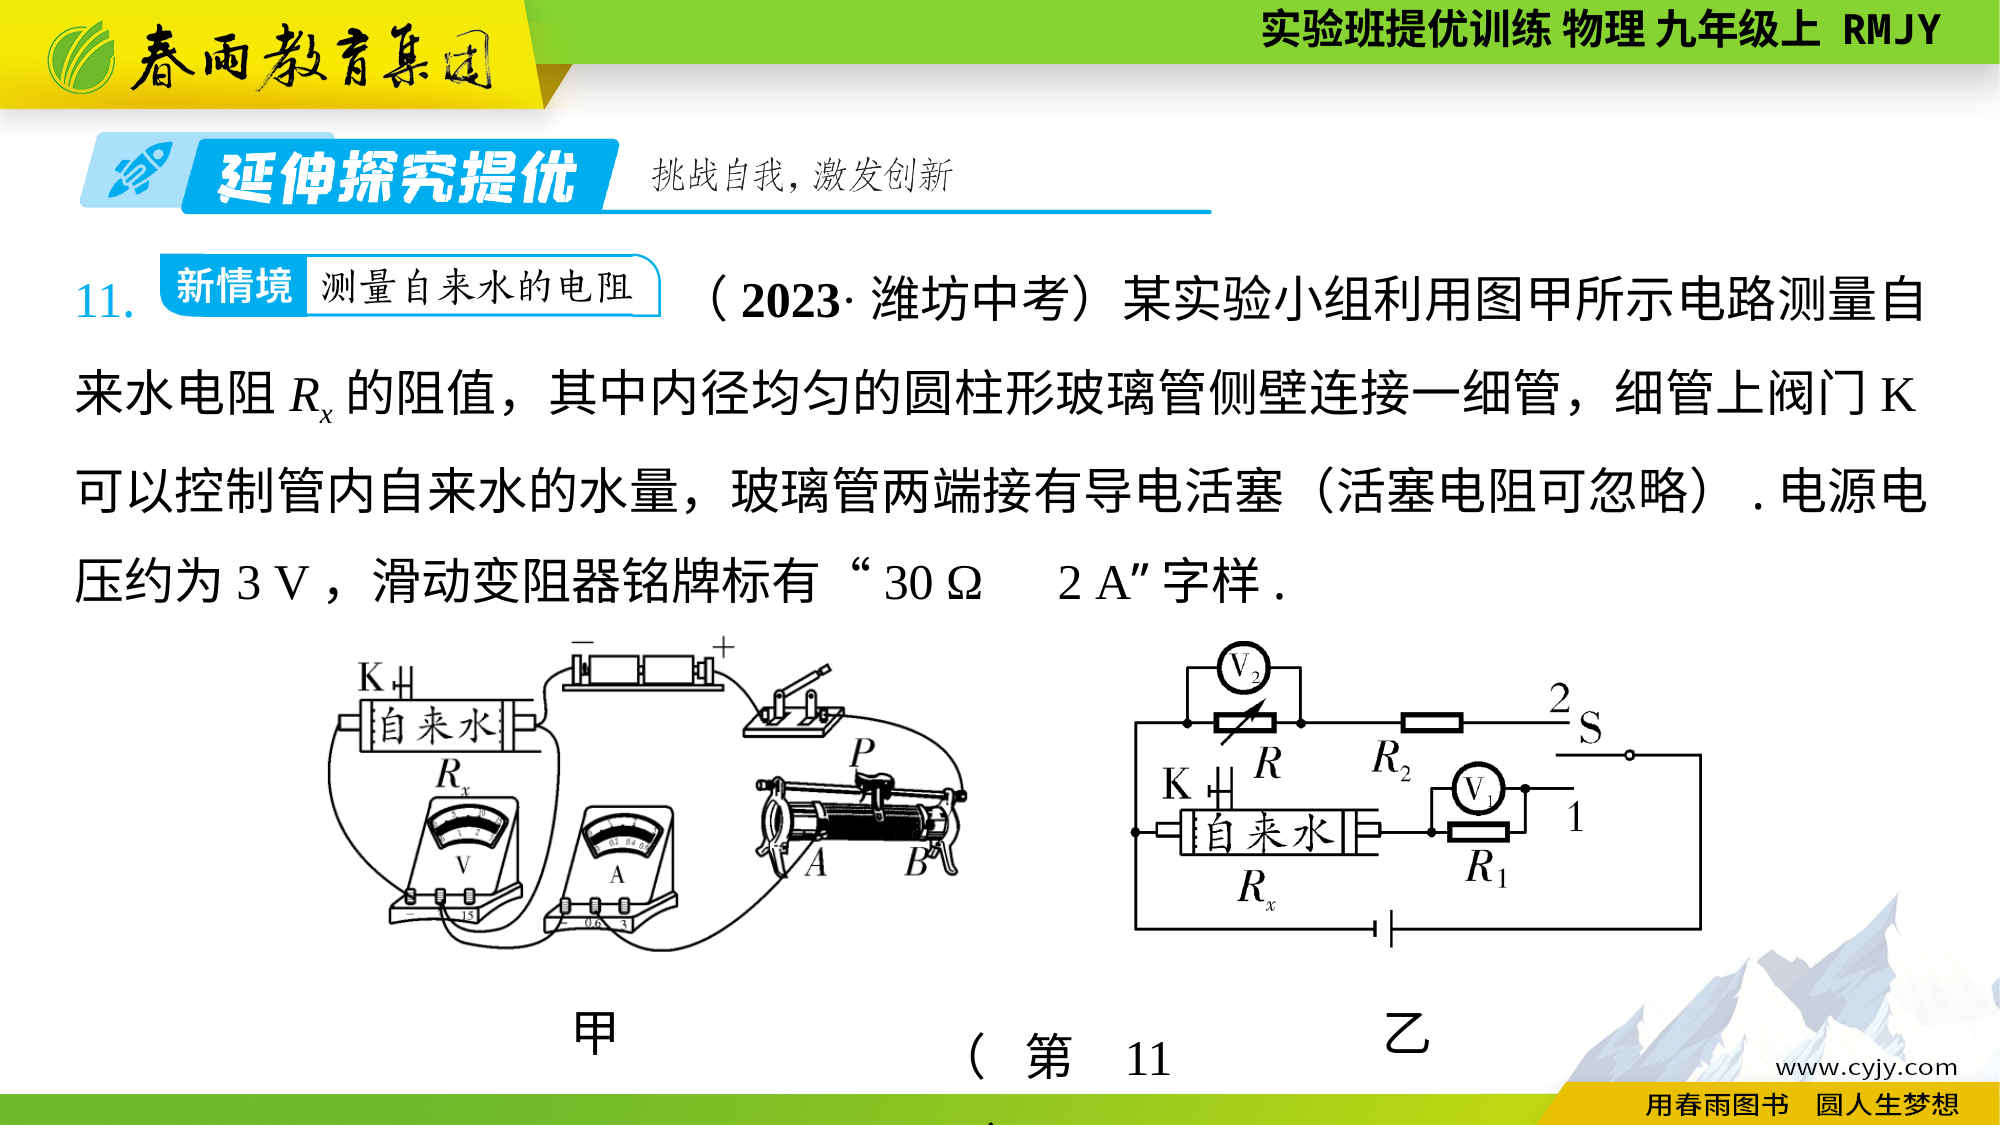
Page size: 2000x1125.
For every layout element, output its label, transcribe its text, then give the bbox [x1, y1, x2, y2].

text_box 乙 [1368, 964, 1448, 1069]
picture [0, 0, 2000, 1125]
text_box 甲 [555, 965, 636, 1069]
list 11. （2023·潍坊中考）某实验小组利用图甲所示电路测量自来水电阻Rx的阻值，其中内径均匀的圆柱形玻璃管侧壁连接一细管，细管上阀门K可以控制管内自来水的水量，玻璃管两端接有导电活塞（活塞电阻可忽略）.电源电压约为3 V，滑动变阻器铭牌标有“30 Ω 2 A”字样. [59, 229, 1944, 609]
text_box （第11题） [921, 987, 1200, 1093]
